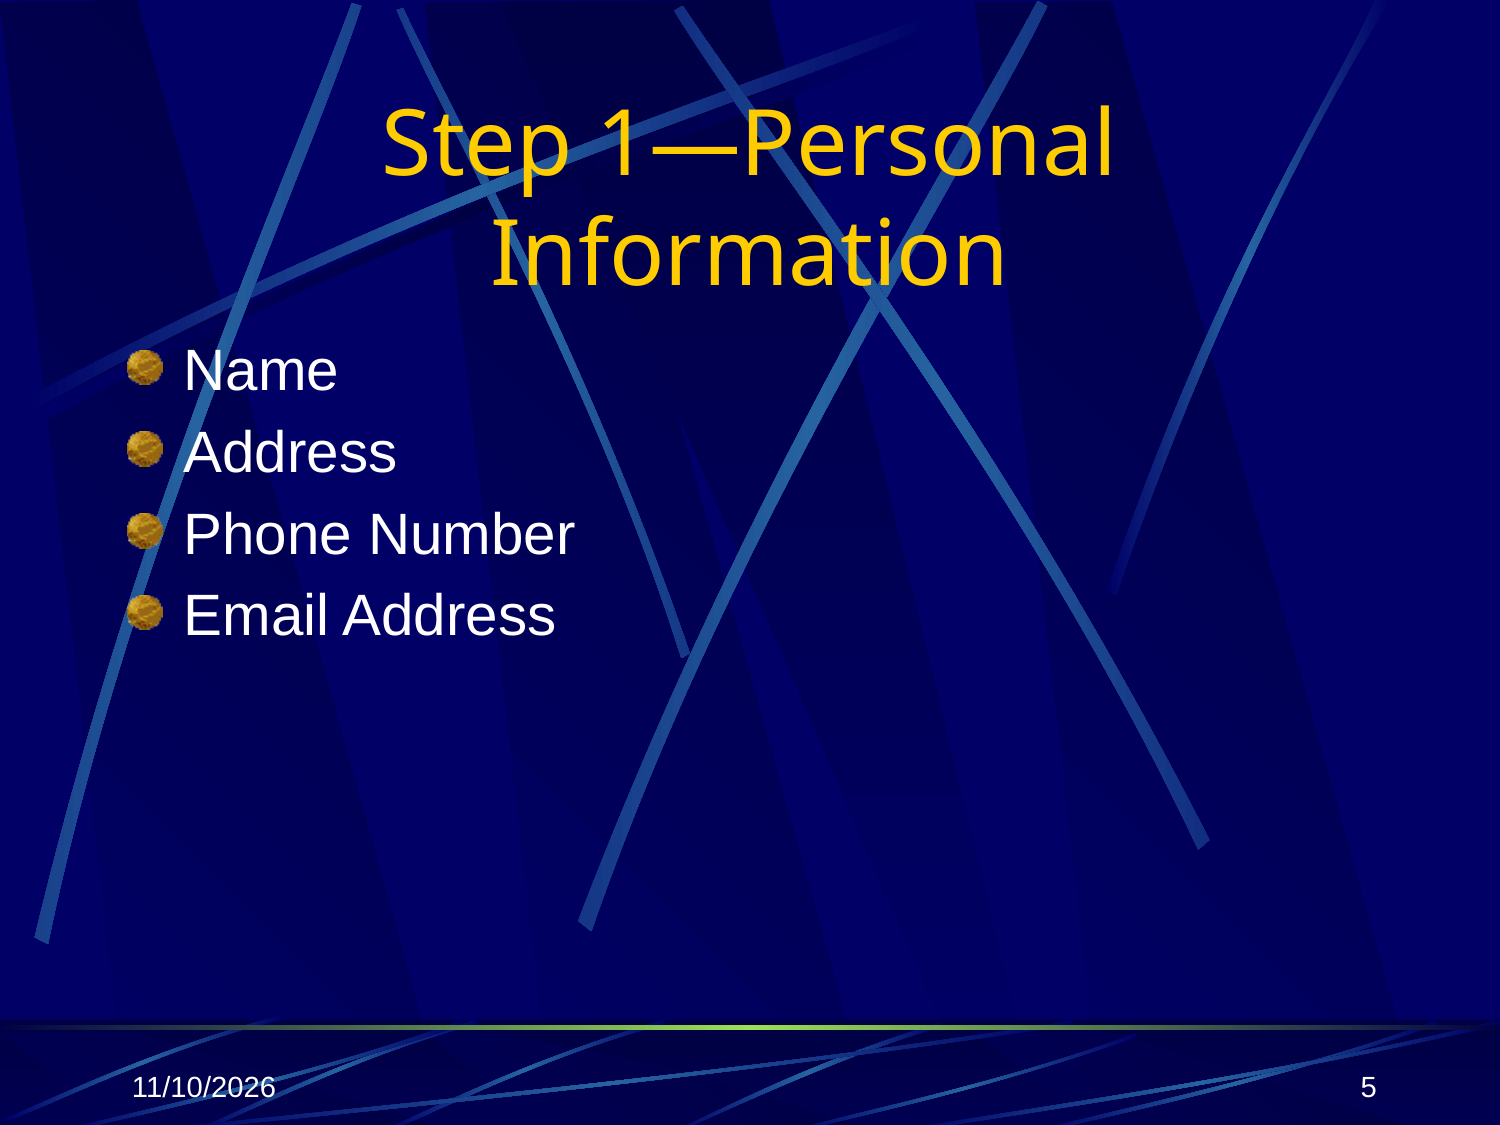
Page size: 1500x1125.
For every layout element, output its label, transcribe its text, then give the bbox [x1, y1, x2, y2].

picture [127, 513, 163, 549]
slide_number 5 [1079, 1035, 1393, 1111]
picture [127, 431, 163, 467]
title Step 1—Personal Information [112, 76, 1388, 312]
picture [127, 595, 163, 630]
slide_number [116, 1035, 430, 1111]
list Name Address Phone Number Email Address [112, 324, 738, 1001]
picture [127, 350, 163, 385]
